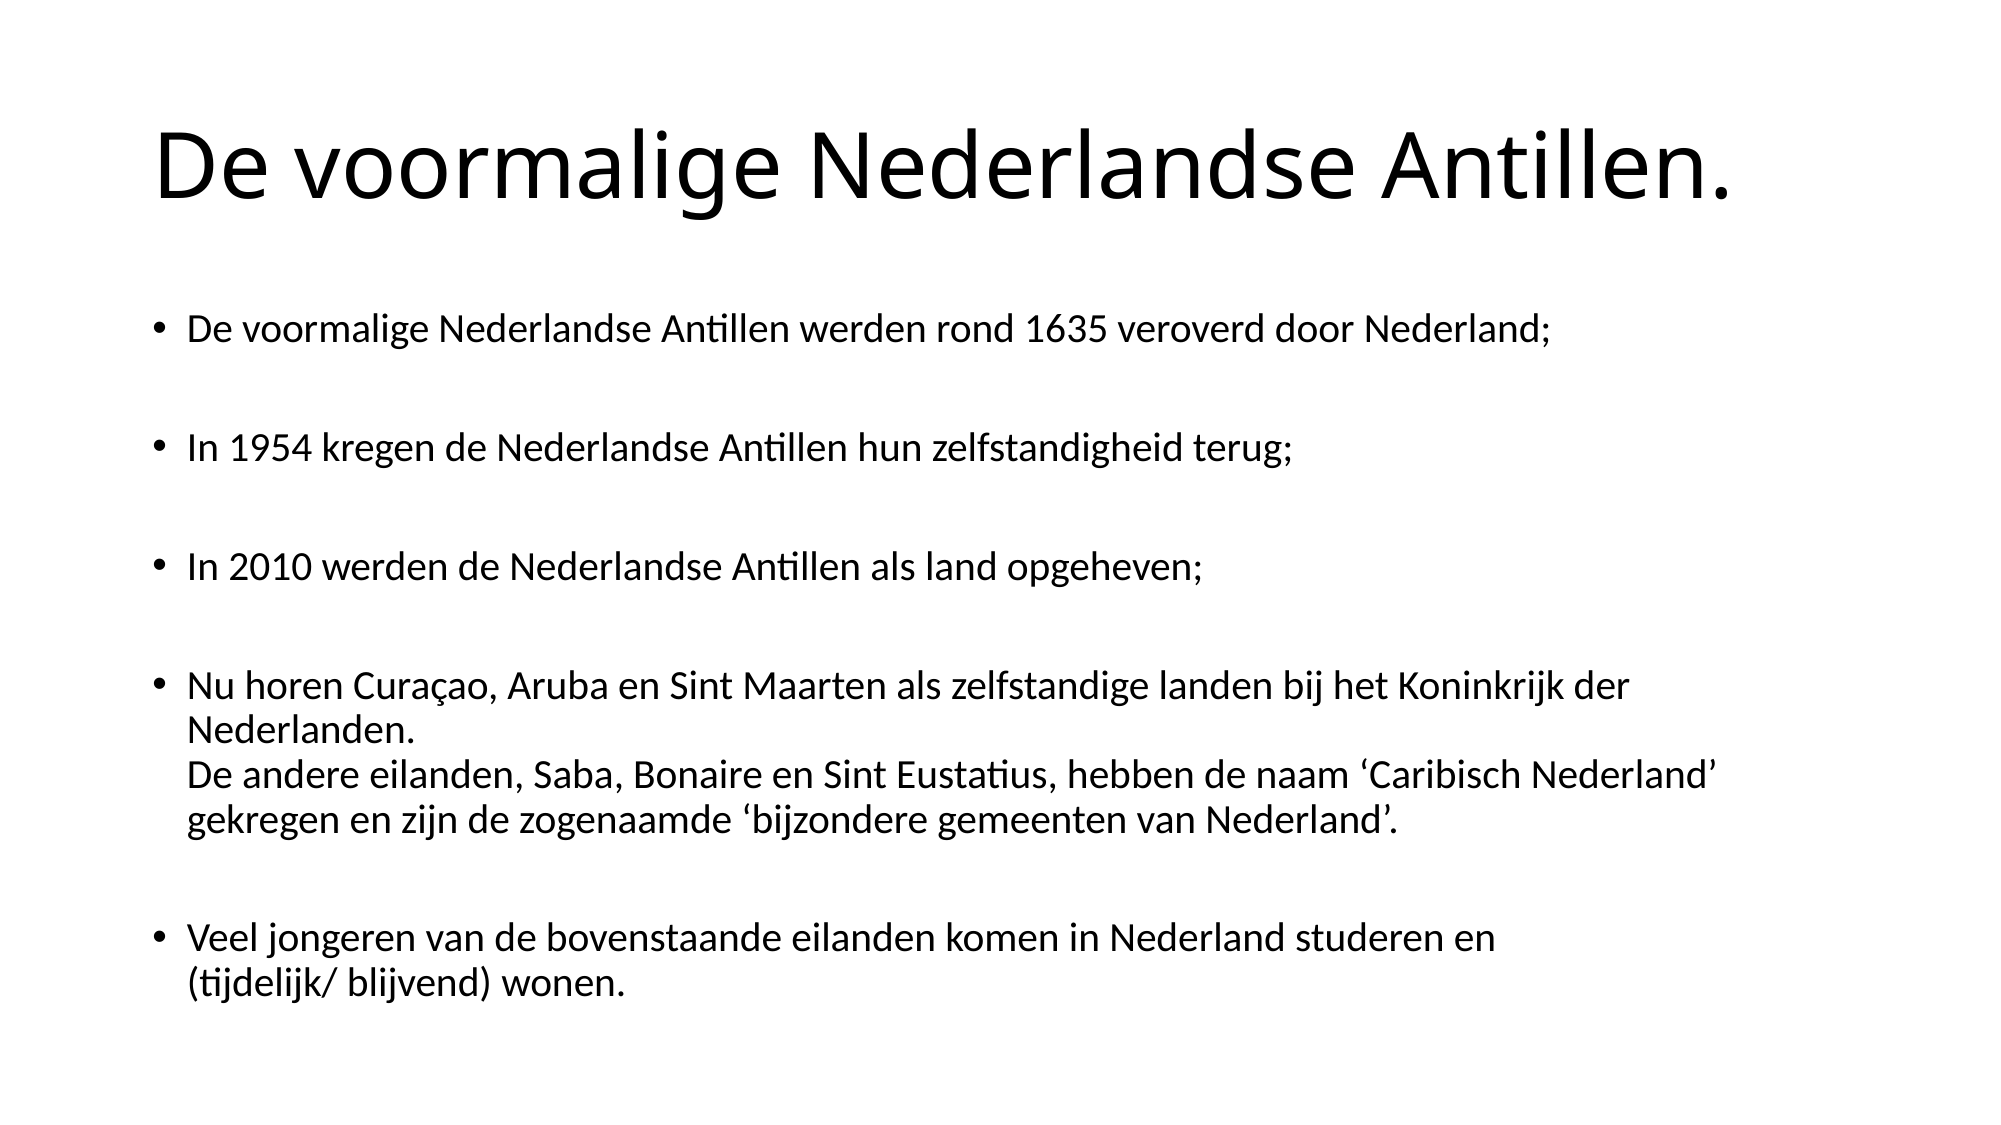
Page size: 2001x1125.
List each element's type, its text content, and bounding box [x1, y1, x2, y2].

title De voormalige Nederlandse Antillen. [137, 59, 1863, 278]
list De voormalige Nederlandse Antillen werden rond 1635 veroverd door Nederland; In 1954 kregen de Nederlandse Antillen hun zelfstandigheid terug; In 2010 werden de Nederlandse Antillen als land opgeheven; Nu horen Curaçao, Aruba en Sint Maarten als zelfstandige landen bij het Koninkrijk der Nederlanden. De andere eilanden, Saba, Bonaire en Sint Eustatius, hebben de naam ‘Caribisch Nederland’ gekregen en zijn de zogenaamde ‘bijzondere gemeenten van Nederland’. Veel jongeren van de bovenstaande eilanden komen in Nederland studeren en (tijdelijk/ blijvend) wonen. [137, 299, 1863, 1014]
